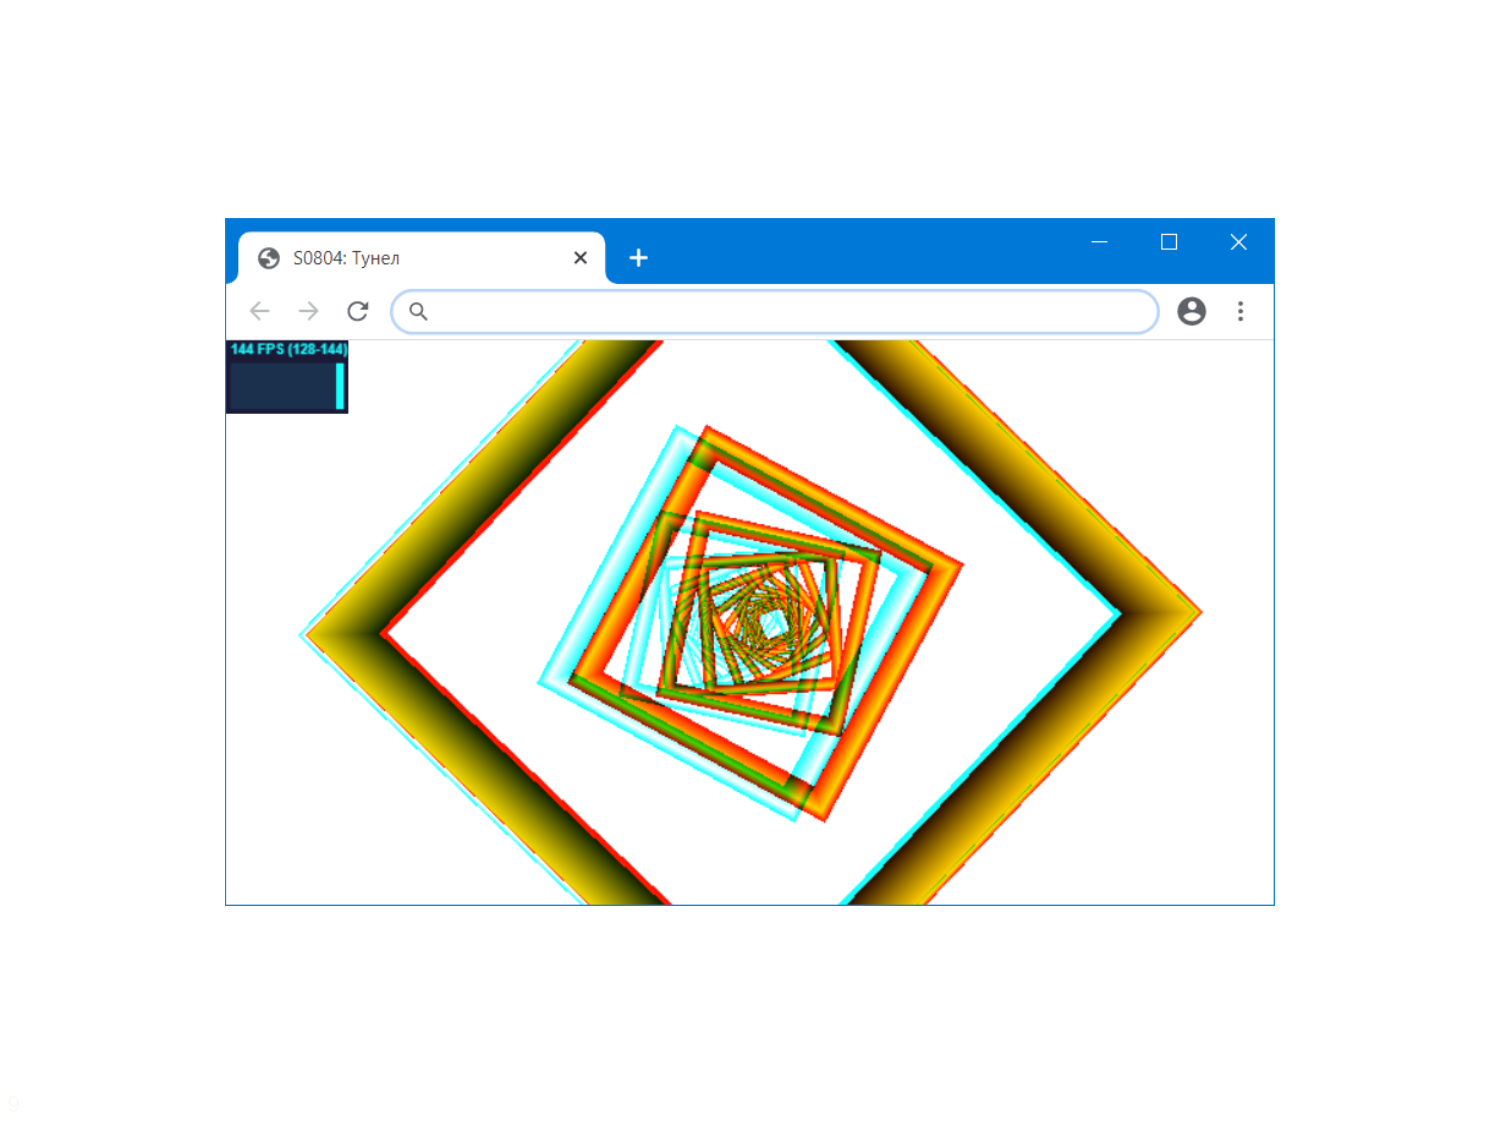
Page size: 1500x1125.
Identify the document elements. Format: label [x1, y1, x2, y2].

picture [224, 218, 1276, 907]
